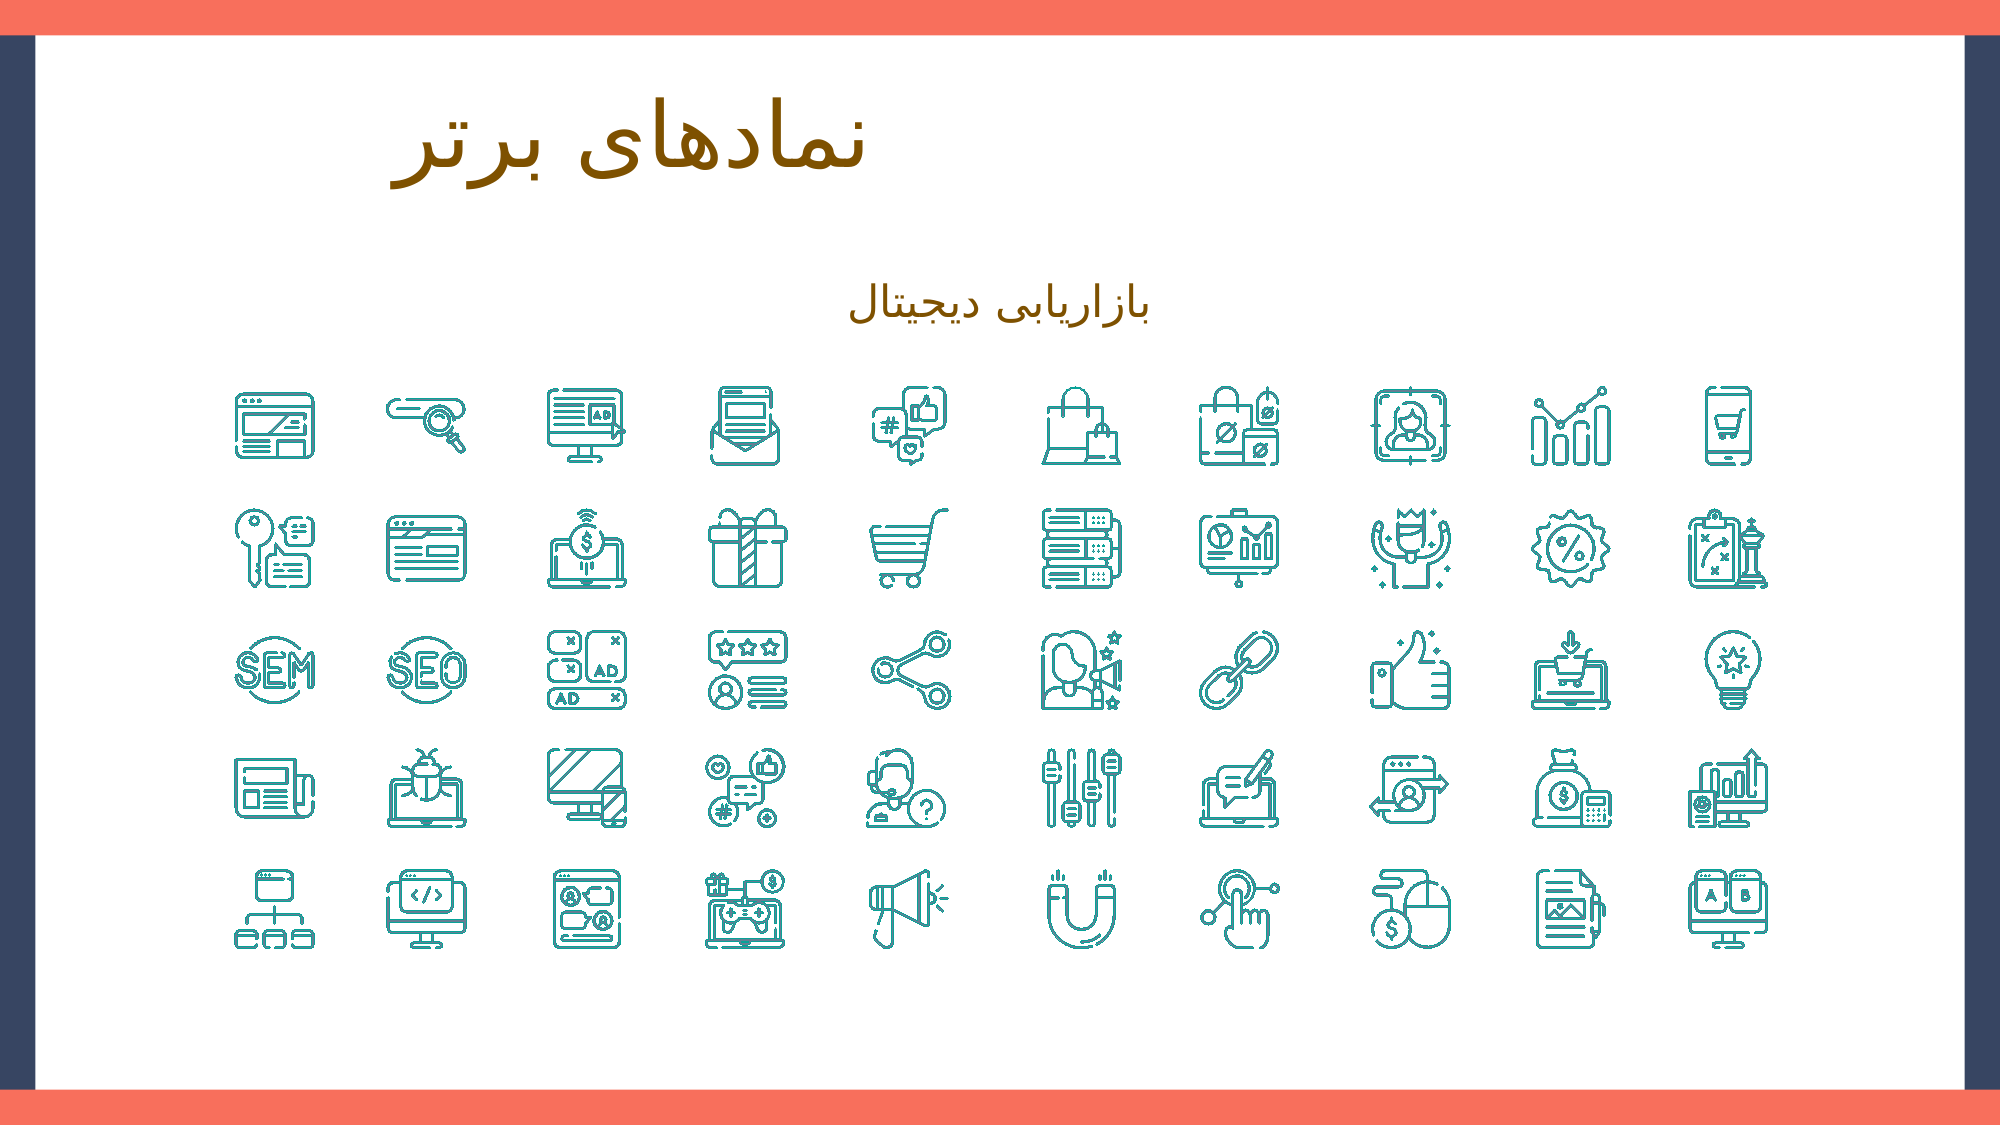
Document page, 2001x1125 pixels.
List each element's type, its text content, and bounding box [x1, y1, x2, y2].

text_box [1041, 508, 1122, 589]
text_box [1370, 869, 1451, 949]
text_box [1041, 630, 1122, 710]
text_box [234, 758, 315, 819]
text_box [1199, 386, 1279, 466]
text_box [1041, 386, 1121, 465]
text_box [1370, 386, 1451, 466]
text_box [866, 748, 952, 828]
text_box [869, 869, 949, 949]
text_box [386, 398, 468, 454]
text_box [547, 388, 627, 463]
text_box [708, 508, 788, 588]
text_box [234, 392, 315, 459]
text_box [1688, 748, 1769, 828]
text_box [1529, 748, 1612, 828]
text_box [710, 386, 781, 466]
text_box [387, 748, 467, 828]
text_box [1199, 630, 1279, 710]
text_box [386, 515, 467, 582]
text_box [1688, 869, 1768, 949]
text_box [1197, 869, 1281, 949]
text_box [871, 386, 947, 466]
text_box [1199, 508, 1279, 588]
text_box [1369, 755, 1449, 824]
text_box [234, 869, 315, 949]
title نمادهای برتر [0, 72, 1267, 167]
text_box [1530, 386, 1611, 466]
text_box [866, 630, 952, 710]
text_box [1695, 630, 1762, 710]
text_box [702, 630, 789, 710]
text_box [1370, 630, 1451, 710]
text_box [234, 508, 315, 588]
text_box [1047, 869, 1116, 949]
text_box [869, 508, 949, 589]
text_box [1530, 630, 1611, 710]
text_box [705, 869, 786, 949]
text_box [386, 869, 467, 949]
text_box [547, 748, 627, 828]
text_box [1369, 508, 1453, 589]
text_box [547, 630, 627, 710]
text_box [547, 508, 627, 589]
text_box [1199, 749, 1279, 828]
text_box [705, 748, 786, 828]
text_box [553, 869, 621, 949]
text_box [1041, 748, 1122, 828]
text_box بازاریابی دیجیتال [229, 253, 1771, 359]
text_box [234, 636, 315, 704]
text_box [1705, 386, 1752, 466]
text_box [1530, 509, 1611, 588]
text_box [1536, 869, 1606, 949]
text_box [1688, 508, 1768, 589]
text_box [386, 636, 467, 704]
